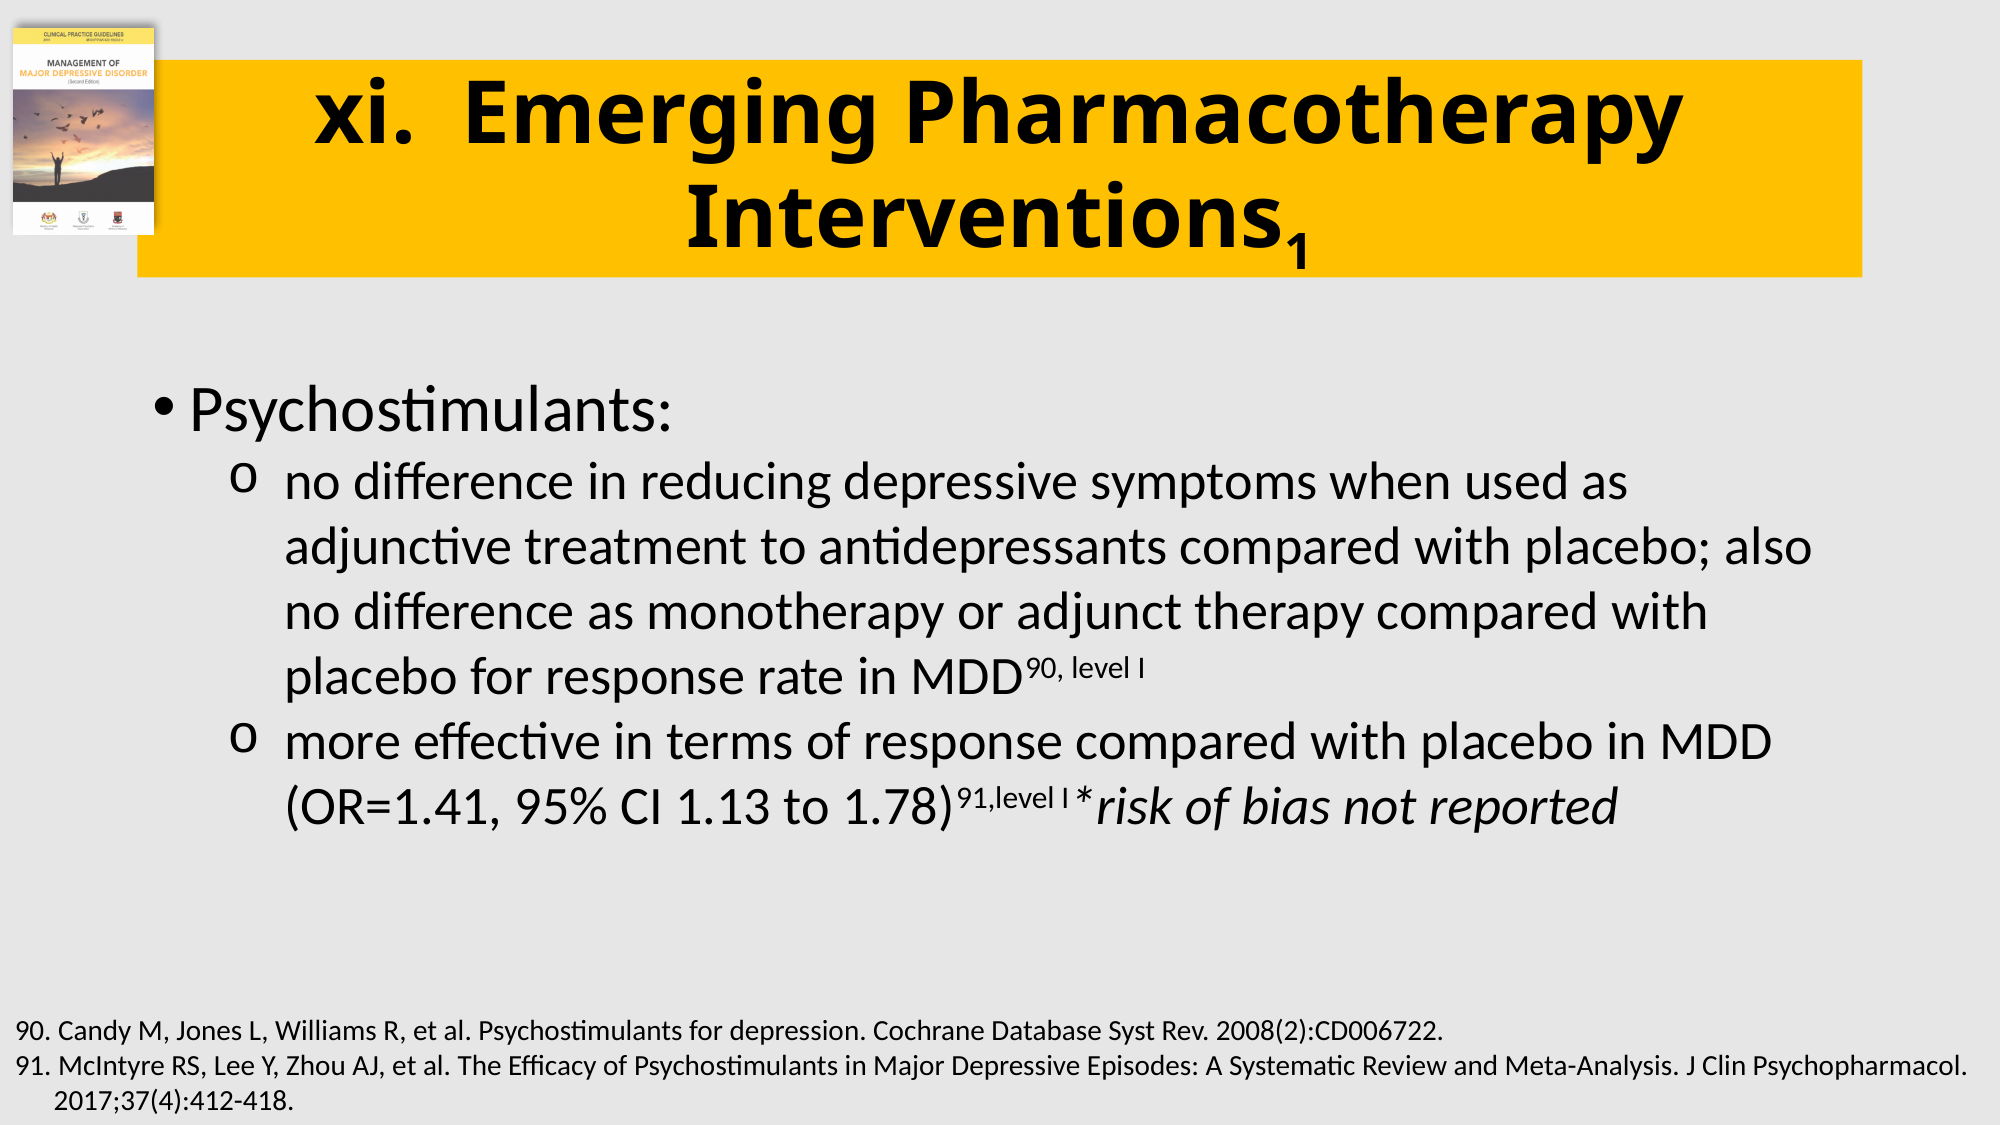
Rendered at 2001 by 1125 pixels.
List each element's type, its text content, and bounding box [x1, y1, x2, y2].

title xi. Emerging Pharmacotherapy Interventions1 [137, 59, 1863, 277]
list Psychostimulants: no difference in reducing depressive symptoms when used as adjunctive treatment to antidepressants compared with placebo; also no difference as monotherapy or adjunct therapy compared with placebo for response rate in MDD90, level I more effective in terms of response compared with placebo in MDD (OR=1.41, 95% CI 1.13 to 1.78)91,level I*risk of bias not reported [137, 277, 1863, 895]
picture [13, 28, 154, 235]
text_box 90. Candy M, Jones L, Williams R, et al. Psychostimulants for depression. Cochrane Database Syst Rev. 2008(2):CD006722. 91. McIntyre RS, Lee Y, Zhou AJ, et al. The Efficacy of Psychostimulants in Major Depressive Episodes: A Systematic Review and Meta-Analysis. J Clin Psychopharmacol. 2017;37(4):412-418. [0, 1003, 2000, 1124]
